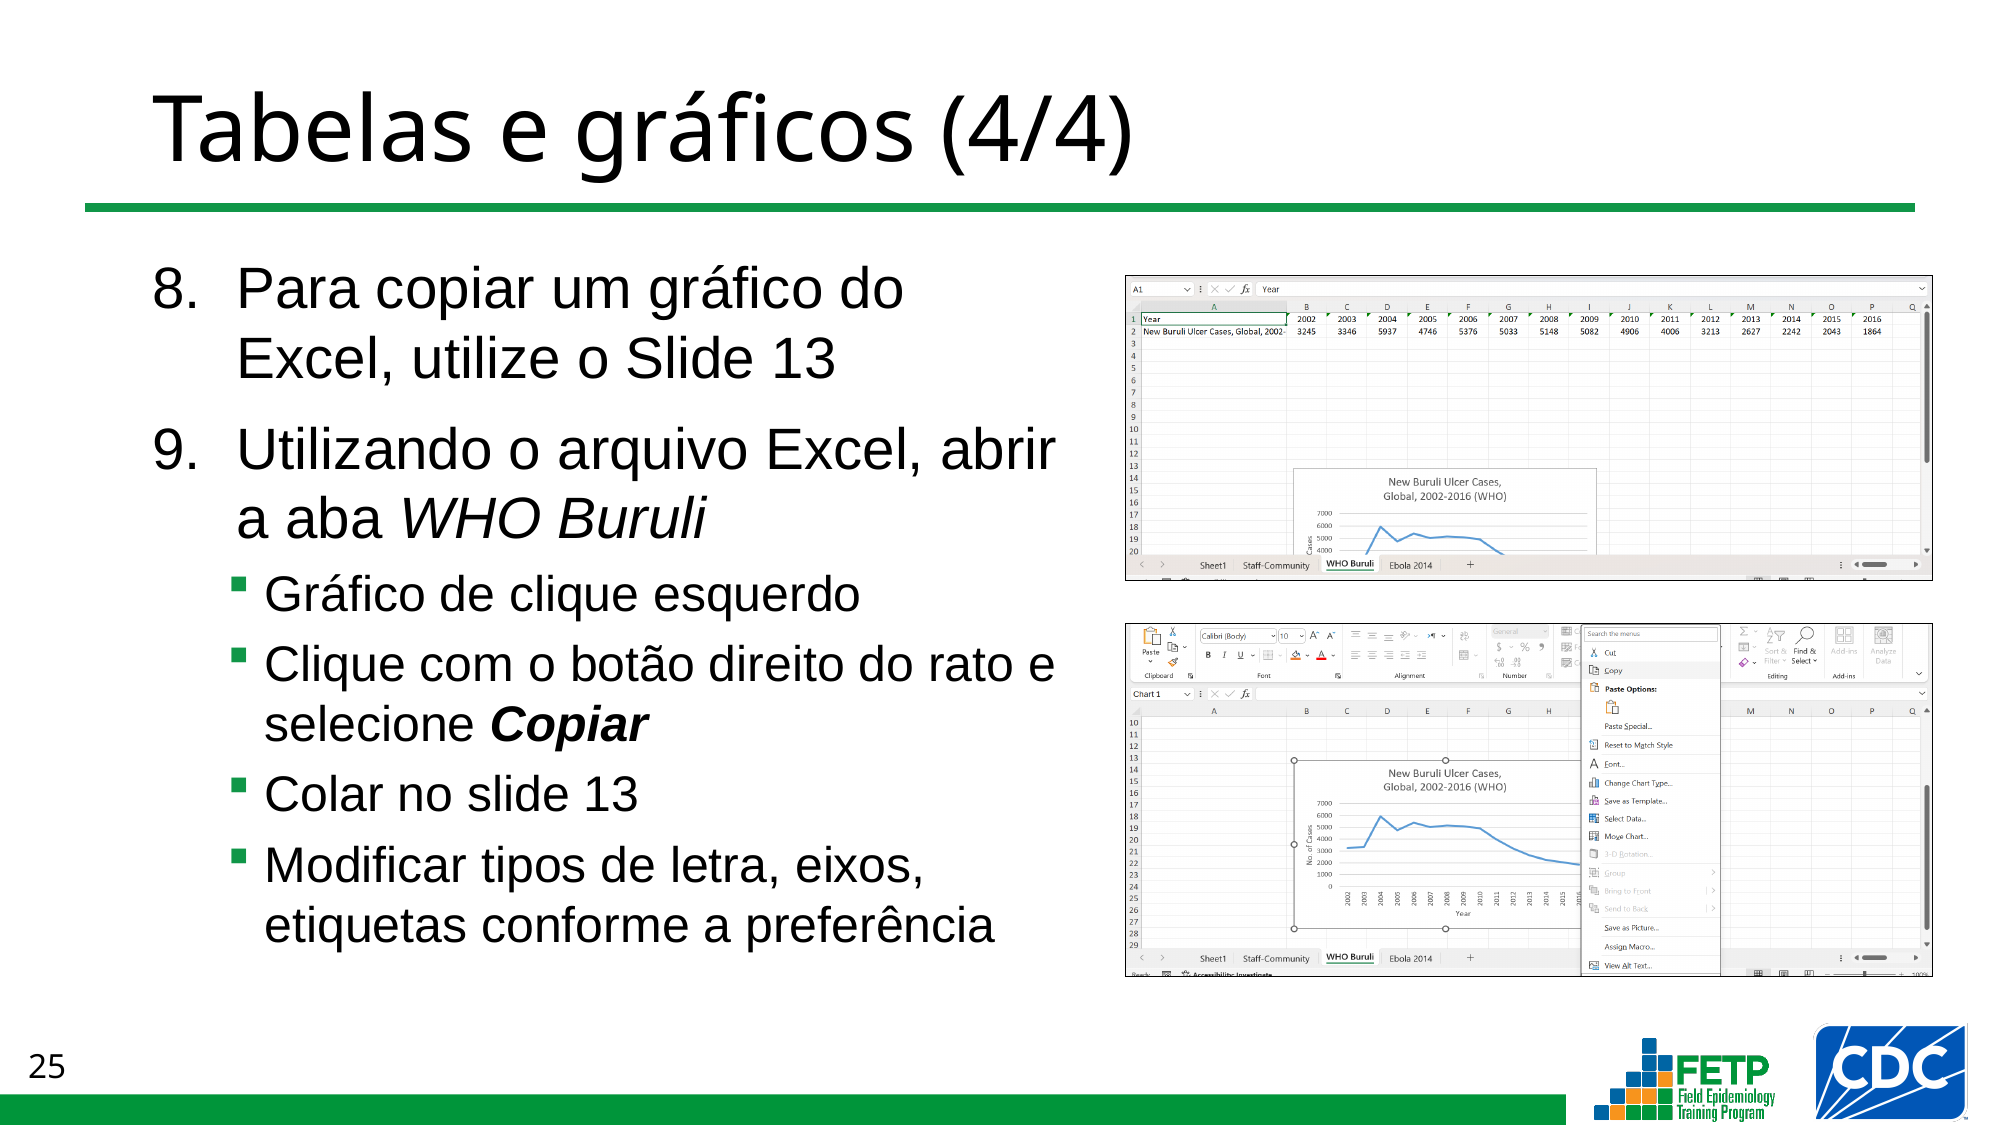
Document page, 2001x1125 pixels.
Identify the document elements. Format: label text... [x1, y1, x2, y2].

picture [1124, 622, 1933, 977]
picture [1813, 1023, 1968, 1122]
picture [1594, 1038, 1775, 1122]
picture [1124, 275, 1933, 581]
list Para copiar um gráfico do Excel, utilize o Slide 13 Utilizando o arquivo Excel, abrir a aba WHO Buruli Gráfico de clique esquerdo Clique com o botão direito do rato e selecione Copiar Colar no slide 13 Modificar tipos de letra, eixos, etiquetas conforme a preferência [137, 242, 1092, 1004]
title Tabelas e gráficos (4/4) [137, 75, 1863, 207]
